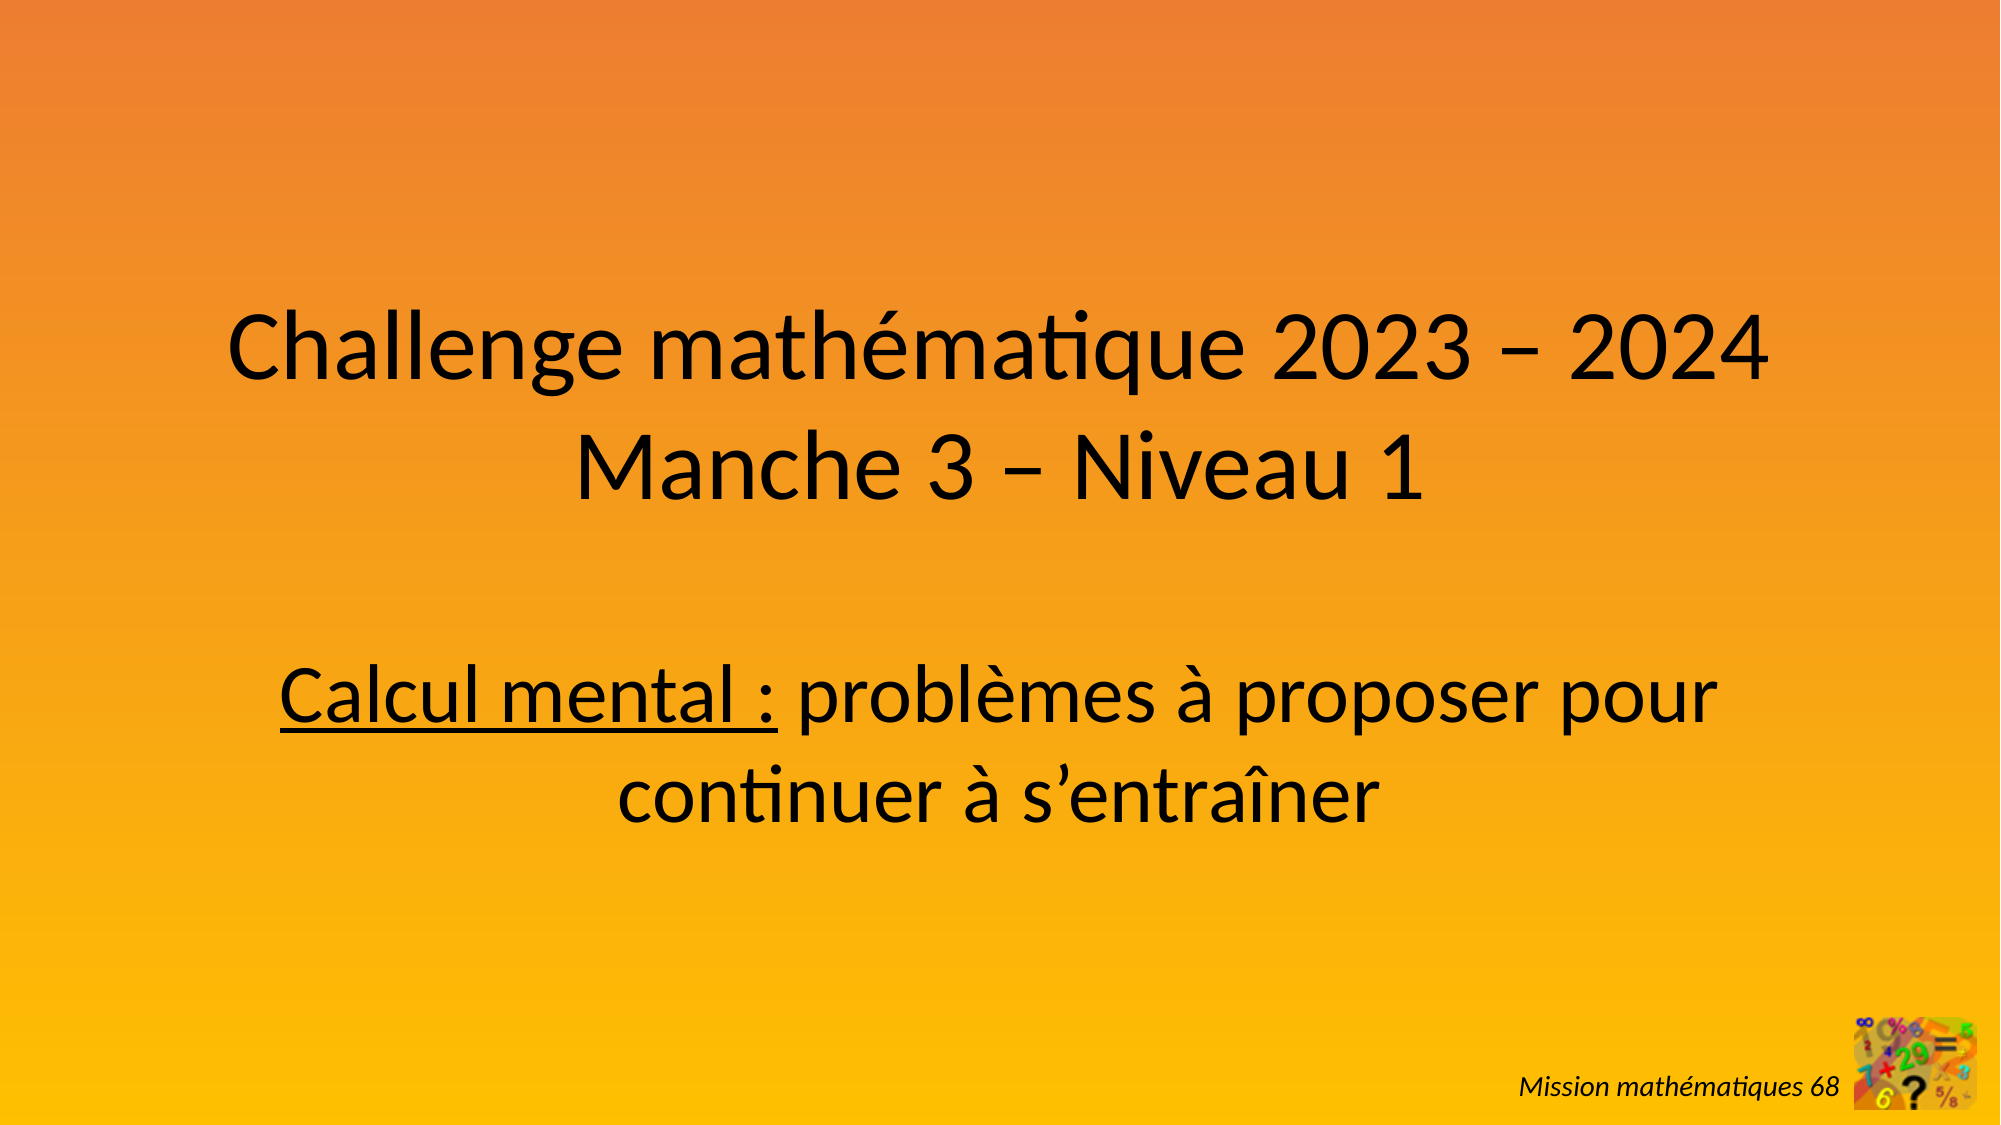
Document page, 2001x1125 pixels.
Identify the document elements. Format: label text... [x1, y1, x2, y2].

text_box Challenge mathématique 2023 – 2024 Manche 3 – Niveau 1 Calcul mental : problèmes à proposer pour continuer à s’entraîner [174, 272, 1826, 847]
picture [1854, 1017, 1977, 1110]
text_box Mission mathématiques 68 [1501, 1059, 1854, 1110]
